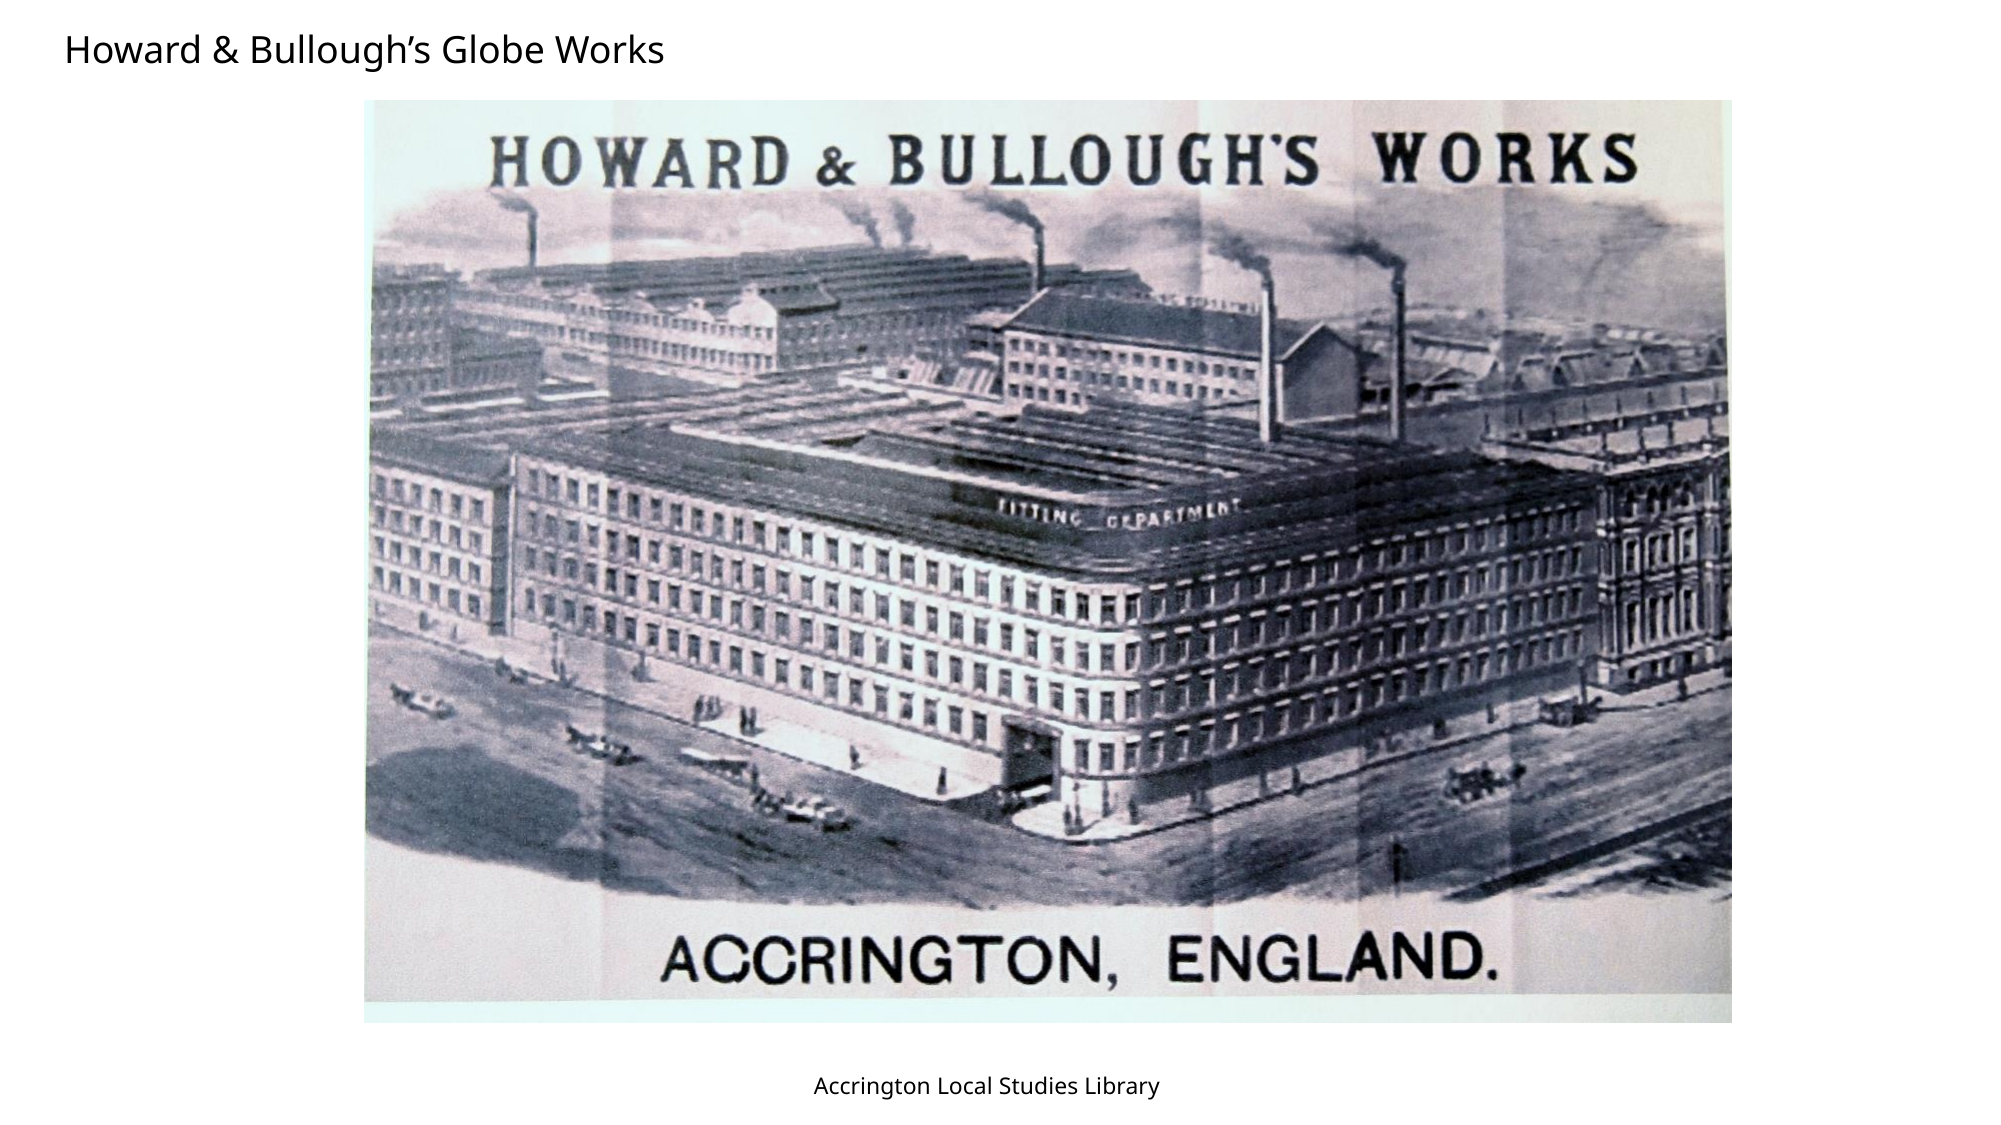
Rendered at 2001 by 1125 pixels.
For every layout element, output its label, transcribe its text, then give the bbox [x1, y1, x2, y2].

picture [364, 100, 1733, 1023]
text_box Accrington Local Studies Library [798, 1048, 1202, 1125]
text_box Howard & Bullough’s Globe Works [49, 23, 1356, 101]
